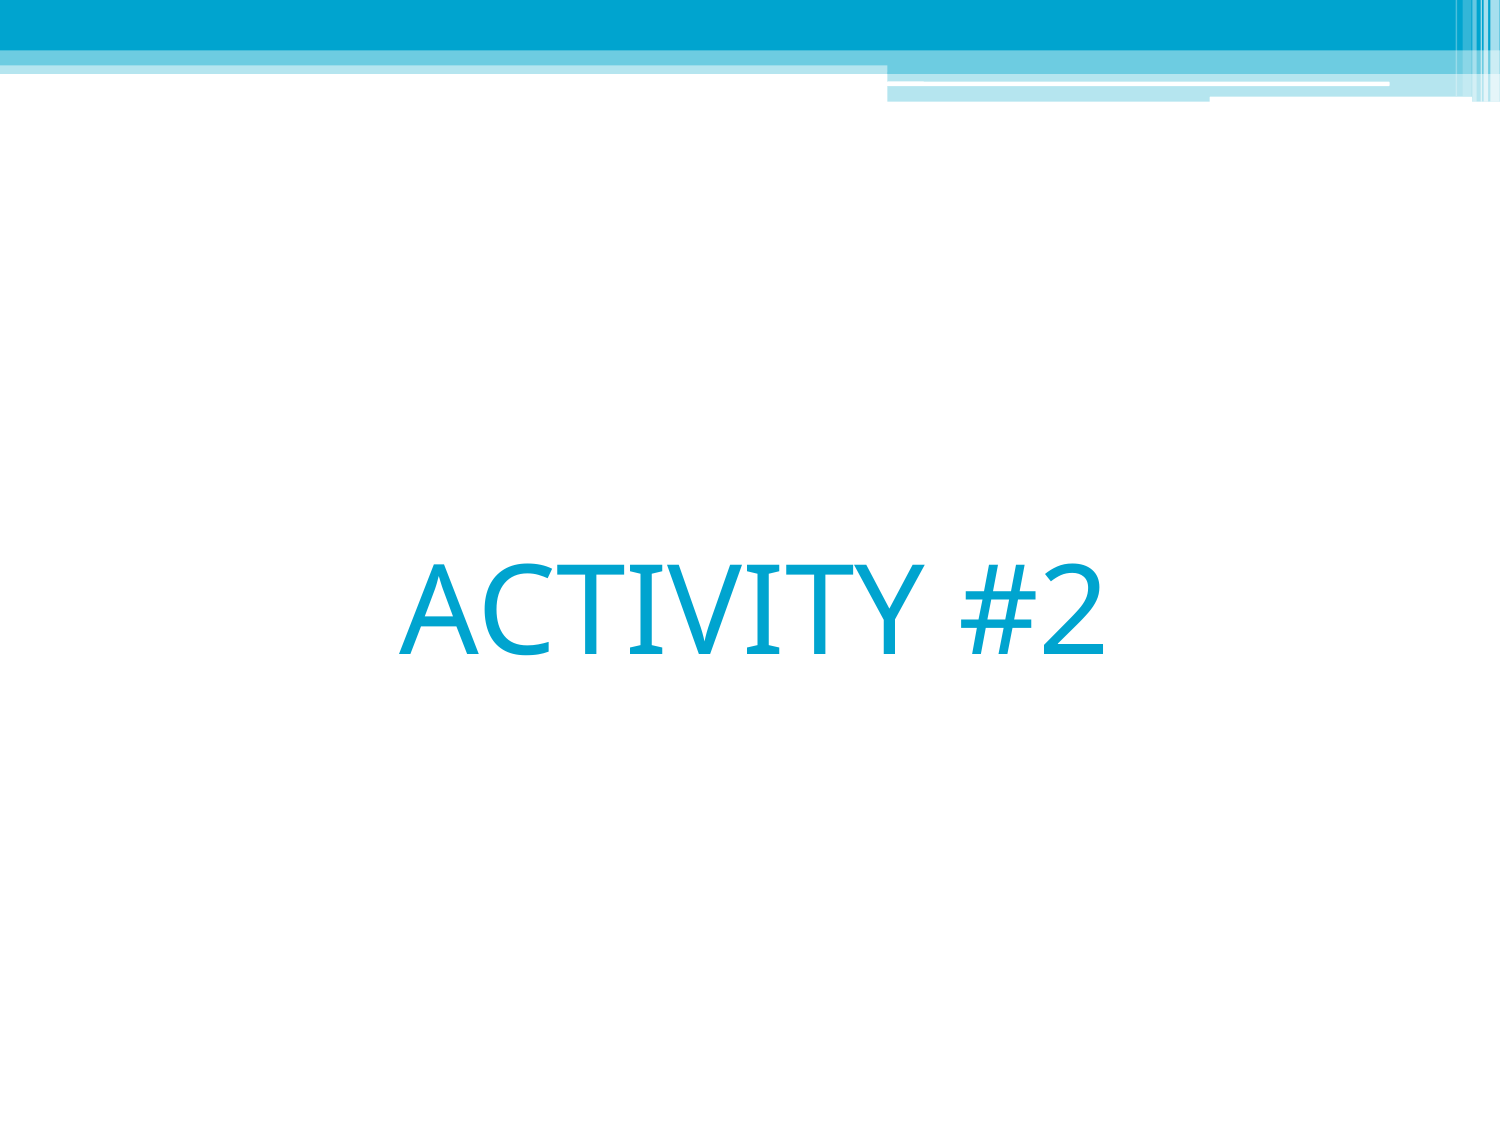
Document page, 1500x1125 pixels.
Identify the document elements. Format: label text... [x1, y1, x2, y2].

list ACTIVITY #2 [75, 368, 1425, 1079]
